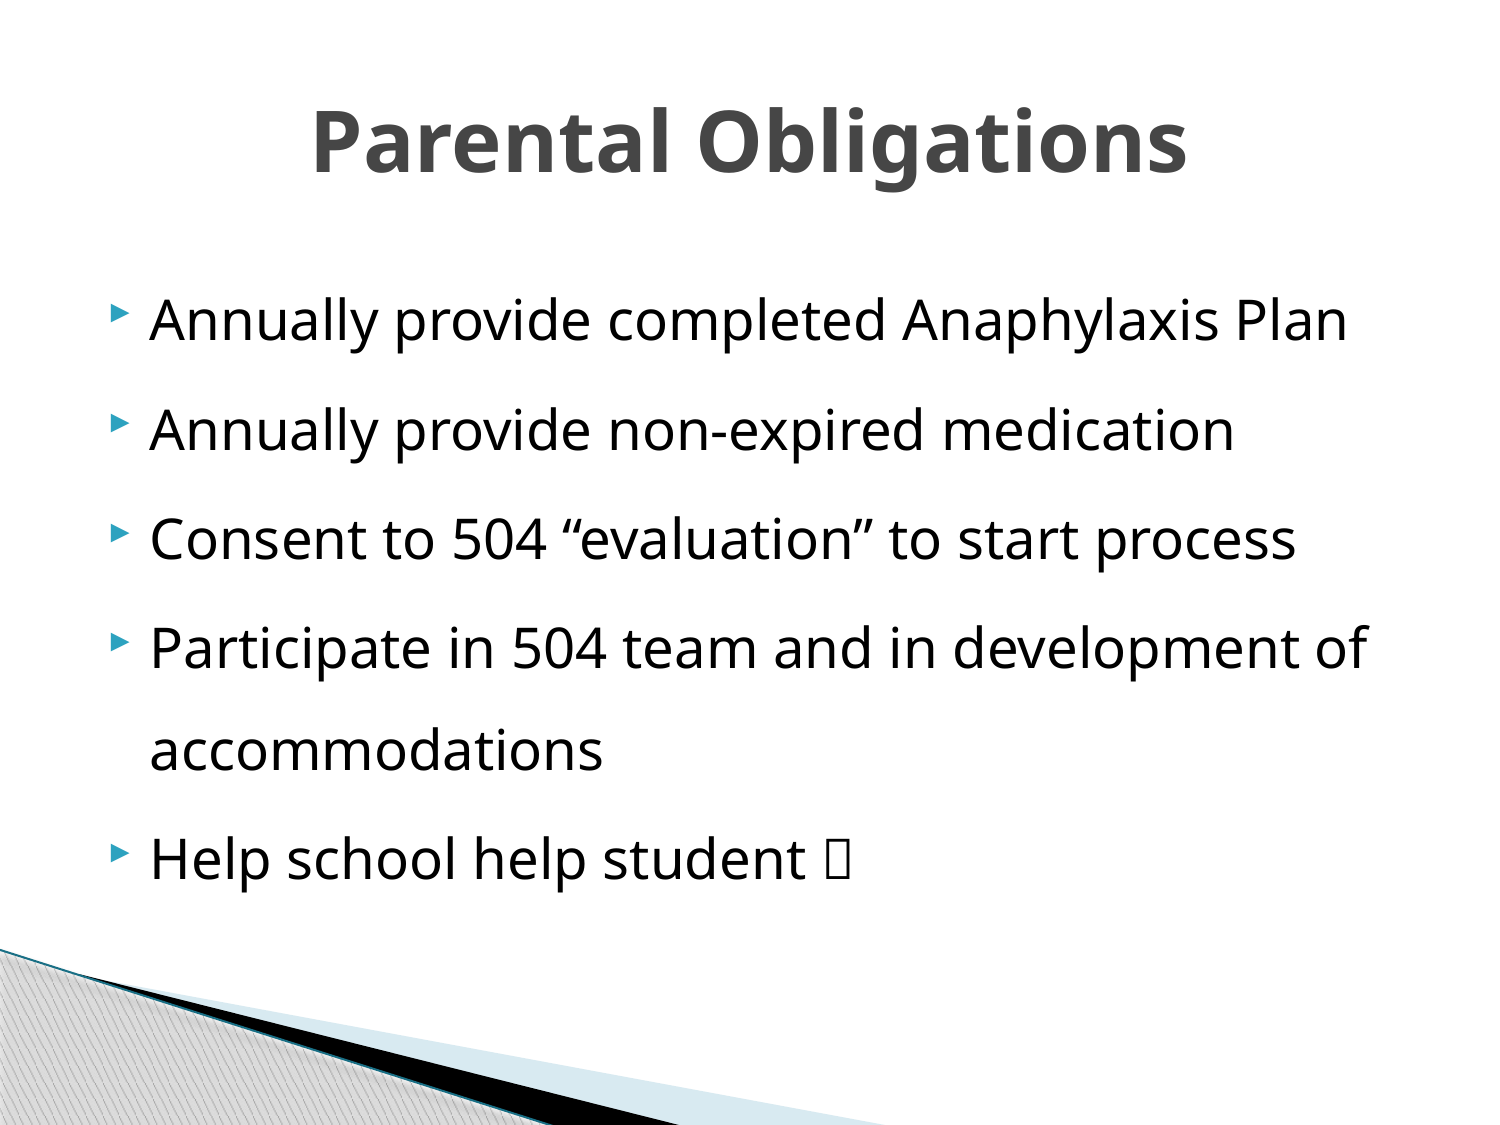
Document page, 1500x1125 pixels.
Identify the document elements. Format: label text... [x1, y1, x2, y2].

list Annually provide completed Anaphylaxis Plan Annually provide non-expired medication Consent to 504 “evaluation” to start process Participate in 504 team and in development of accommodations Help school help student  [75, 243, 1425, 986]
title Parental Obligations [75, 45, 1425, 233]
